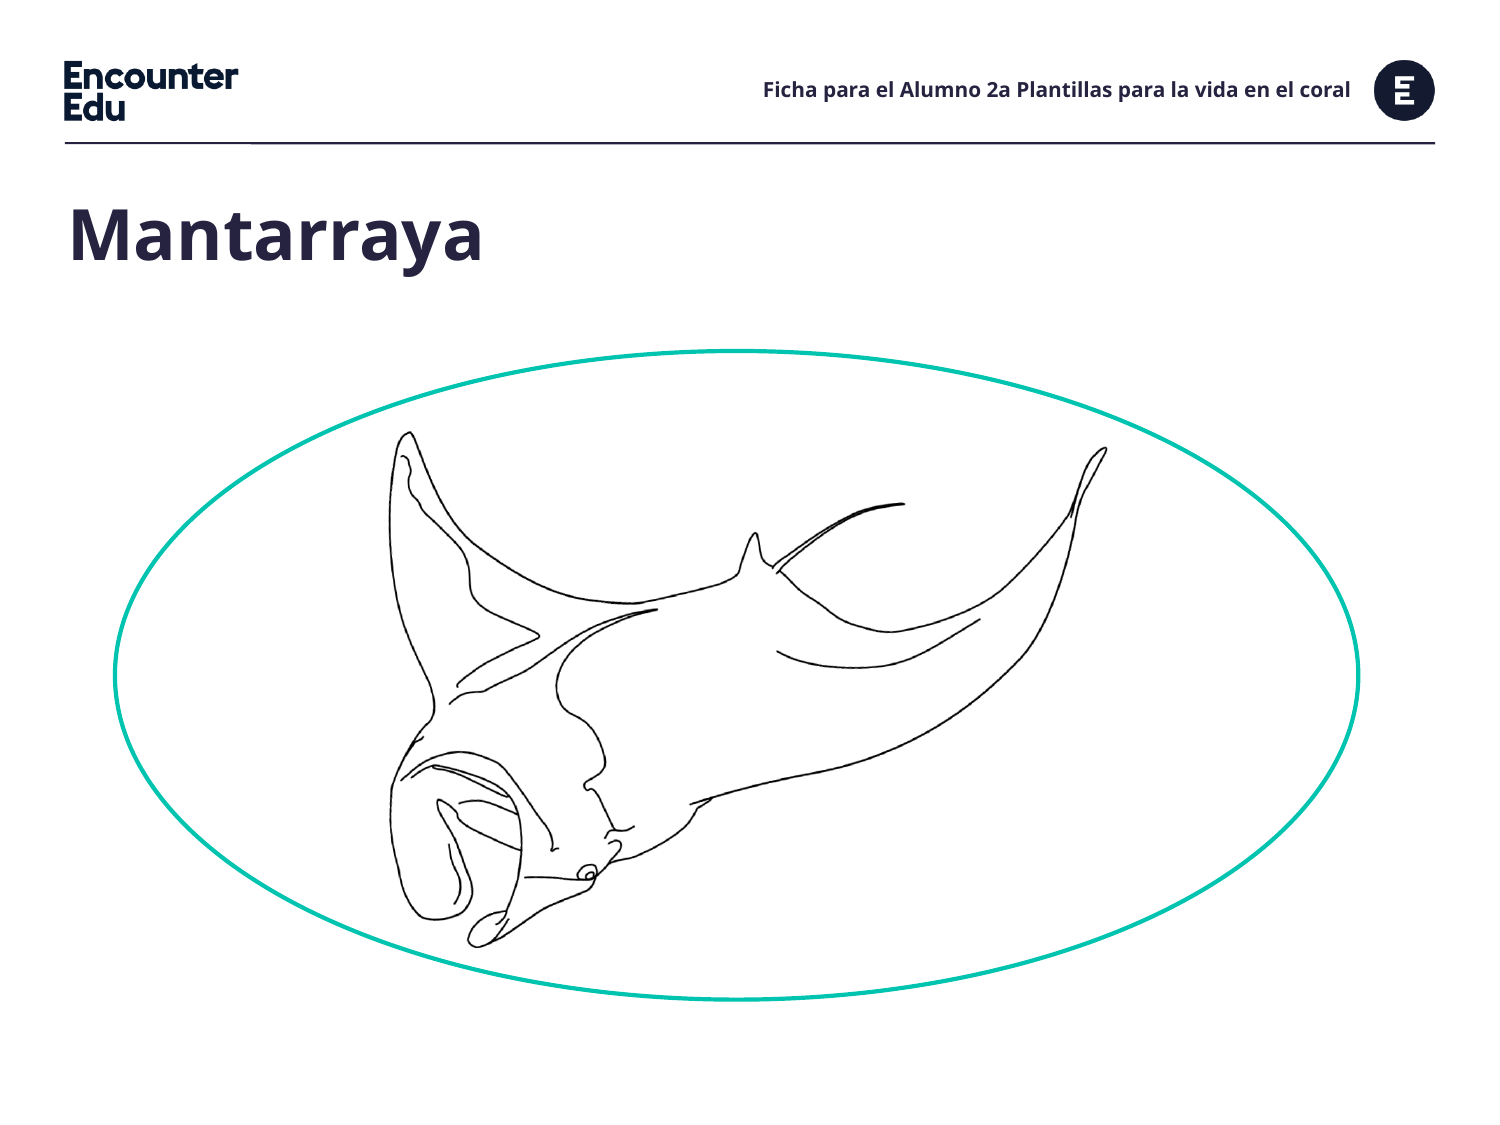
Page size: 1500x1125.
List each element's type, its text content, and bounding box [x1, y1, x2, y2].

title Ficha para el Alumno 2a Plantillas para la vida en el coral [749, 67, 1359, 114]
list Mantarraya [59, 191, 929, 394]
picture [1372, 58, 1436, 122]
text_box [114, 412, 1359, 1000]
picture [405, 950, 418, 956]
picture [60, 59, 243, 122]
picture [371, 352, 1129, 914]
text_box [929, 366, 1040, 392]
